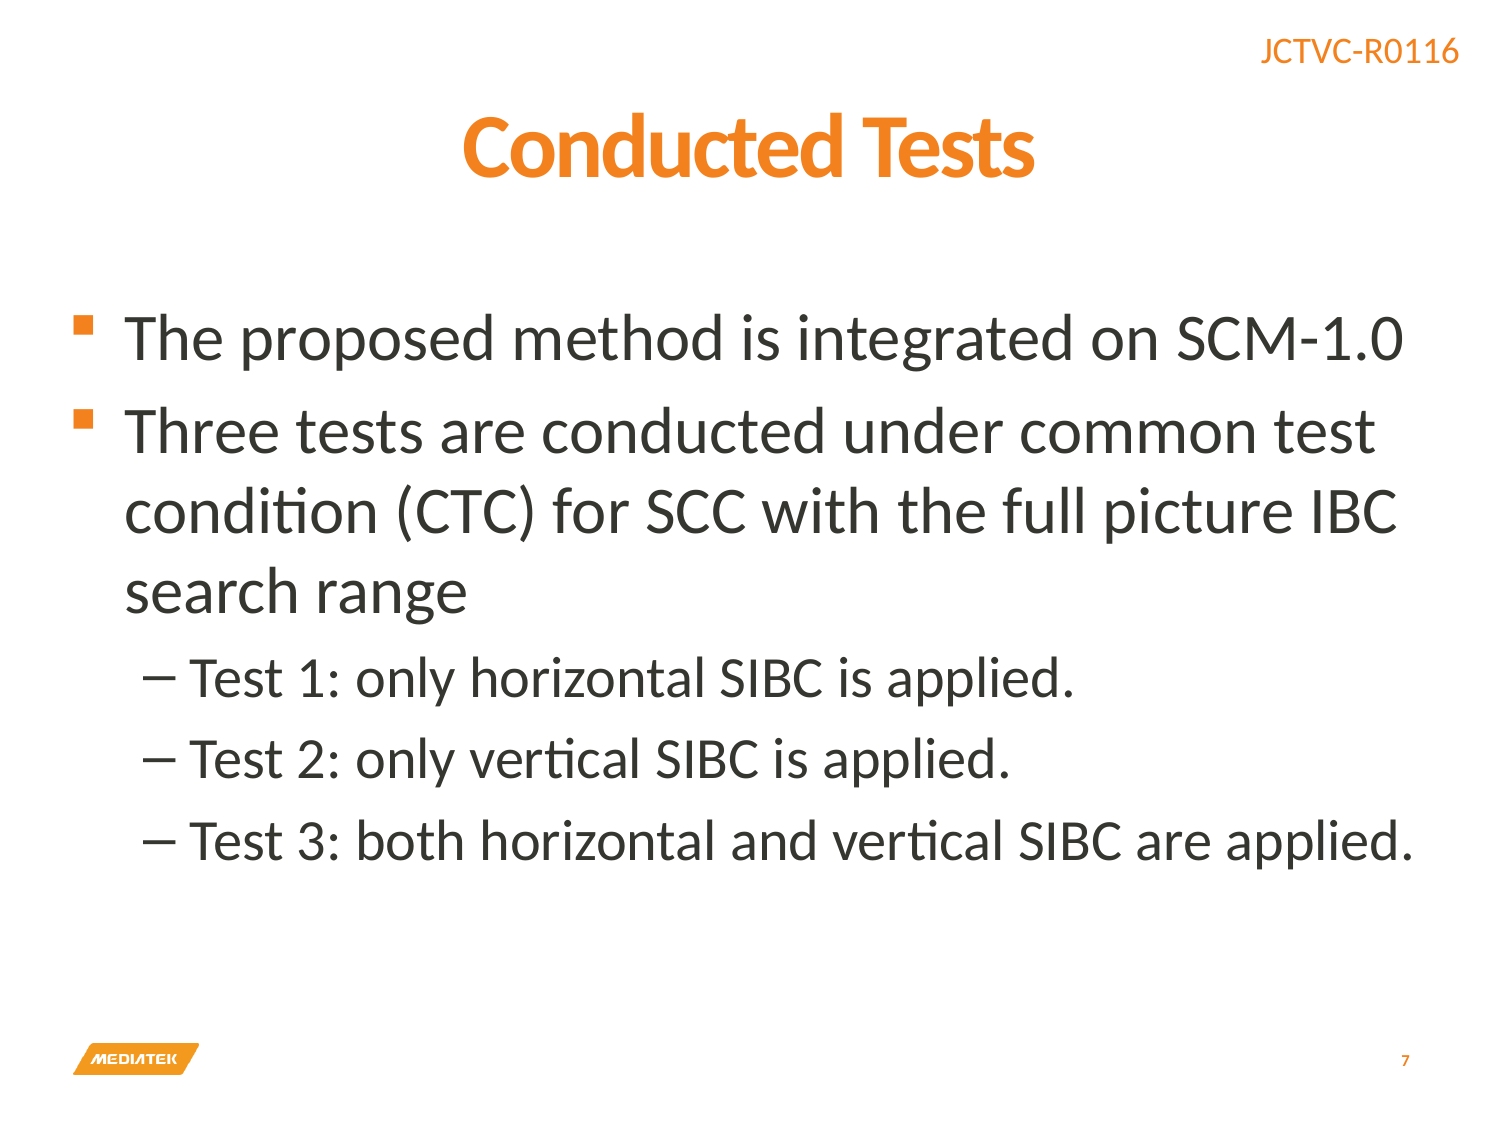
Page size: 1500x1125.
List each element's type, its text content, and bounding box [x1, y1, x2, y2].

title Conducted Tests [75, 99, 1425, 286]
slide_number 7 [1251, 1029, 1425, 1090]
list The proposed method is integrated on SCM-1.0 Three tests are conducted under common test condition (CTC) for SCC with the full picture IBC search range Test 1: only horizontal SIBC is applied. Test 2: only vertical SIBC is applied. Test 3: both horizontal and vertical SIBC are applied. [53, 286, 1447, 990]
picture [73, 1043, 199, 1075]
